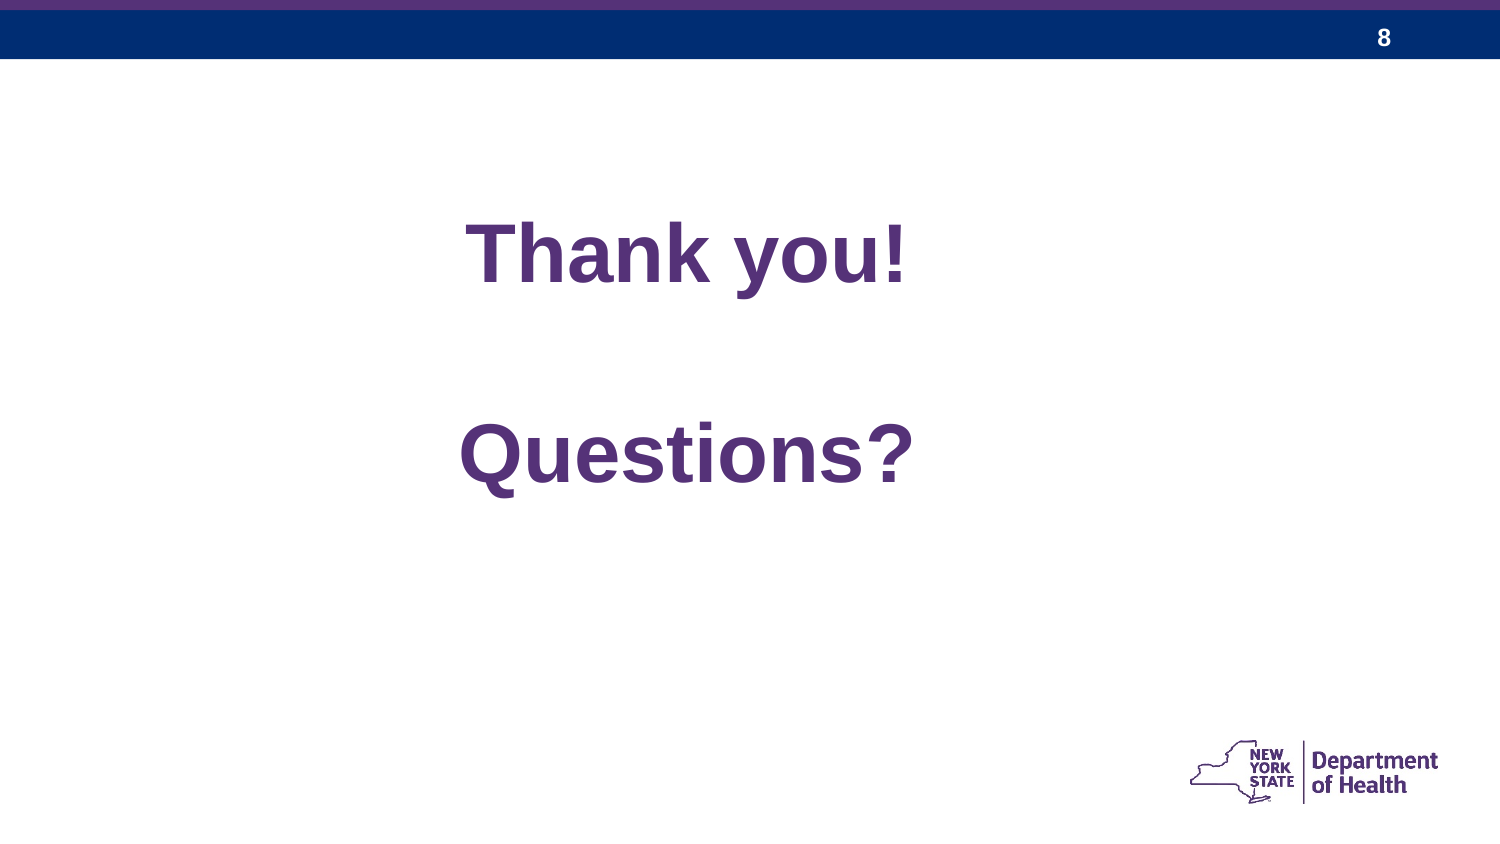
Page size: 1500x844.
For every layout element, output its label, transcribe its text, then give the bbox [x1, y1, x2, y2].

text_box Thank you! Questions? [0, 192, 1375, 557]
picture [1190, 740, 1438, 804]
